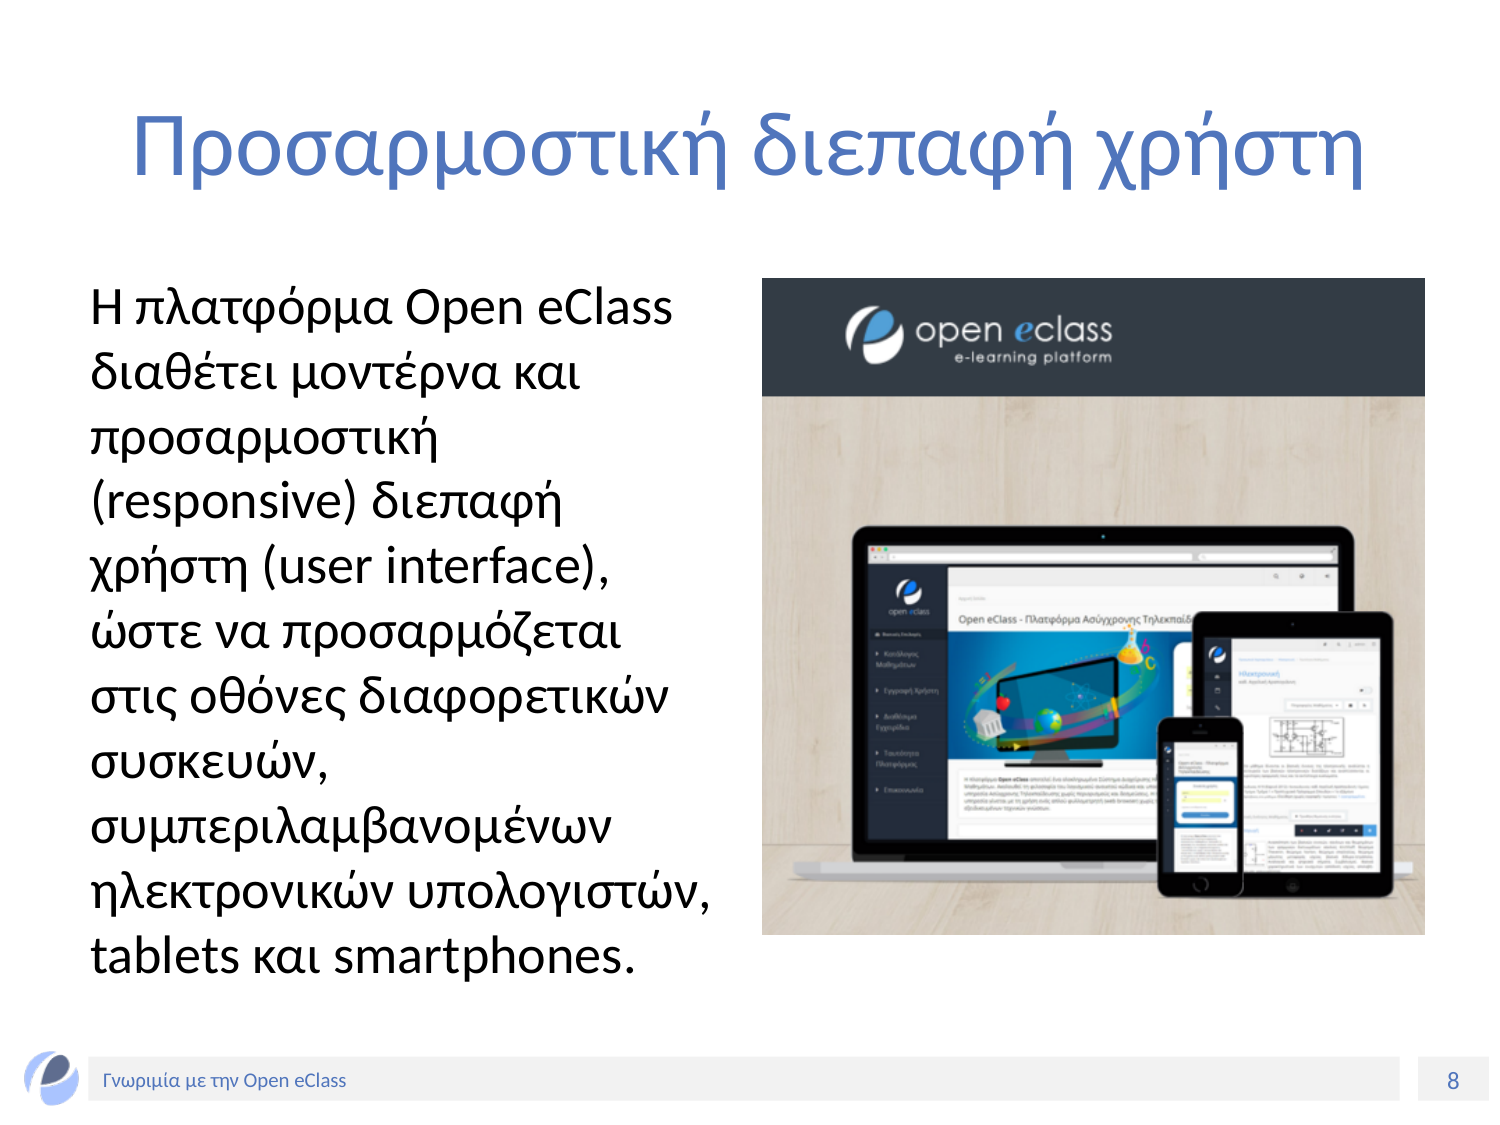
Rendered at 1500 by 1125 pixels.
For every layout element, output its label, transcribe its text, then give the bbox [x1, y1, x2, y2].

list Η πλατφόρμα Open eClass διαθέτει μοντέρνα και προσαρμοστική (responsive) διεπαφή χρήστη (user interface), ώστε να προσαρμόζεται στις οθόνες διαφορετικών συσκευών, συμπεριλαμβανομένων ηλεκτρονικών υπολογιστών, tablets και smartphones. [75, 262, 738, 1005]
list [762, 278, 1426, 935]
title Προσαρμοστική διεπαφή χρήστη [75, 45, 1425, 233]
